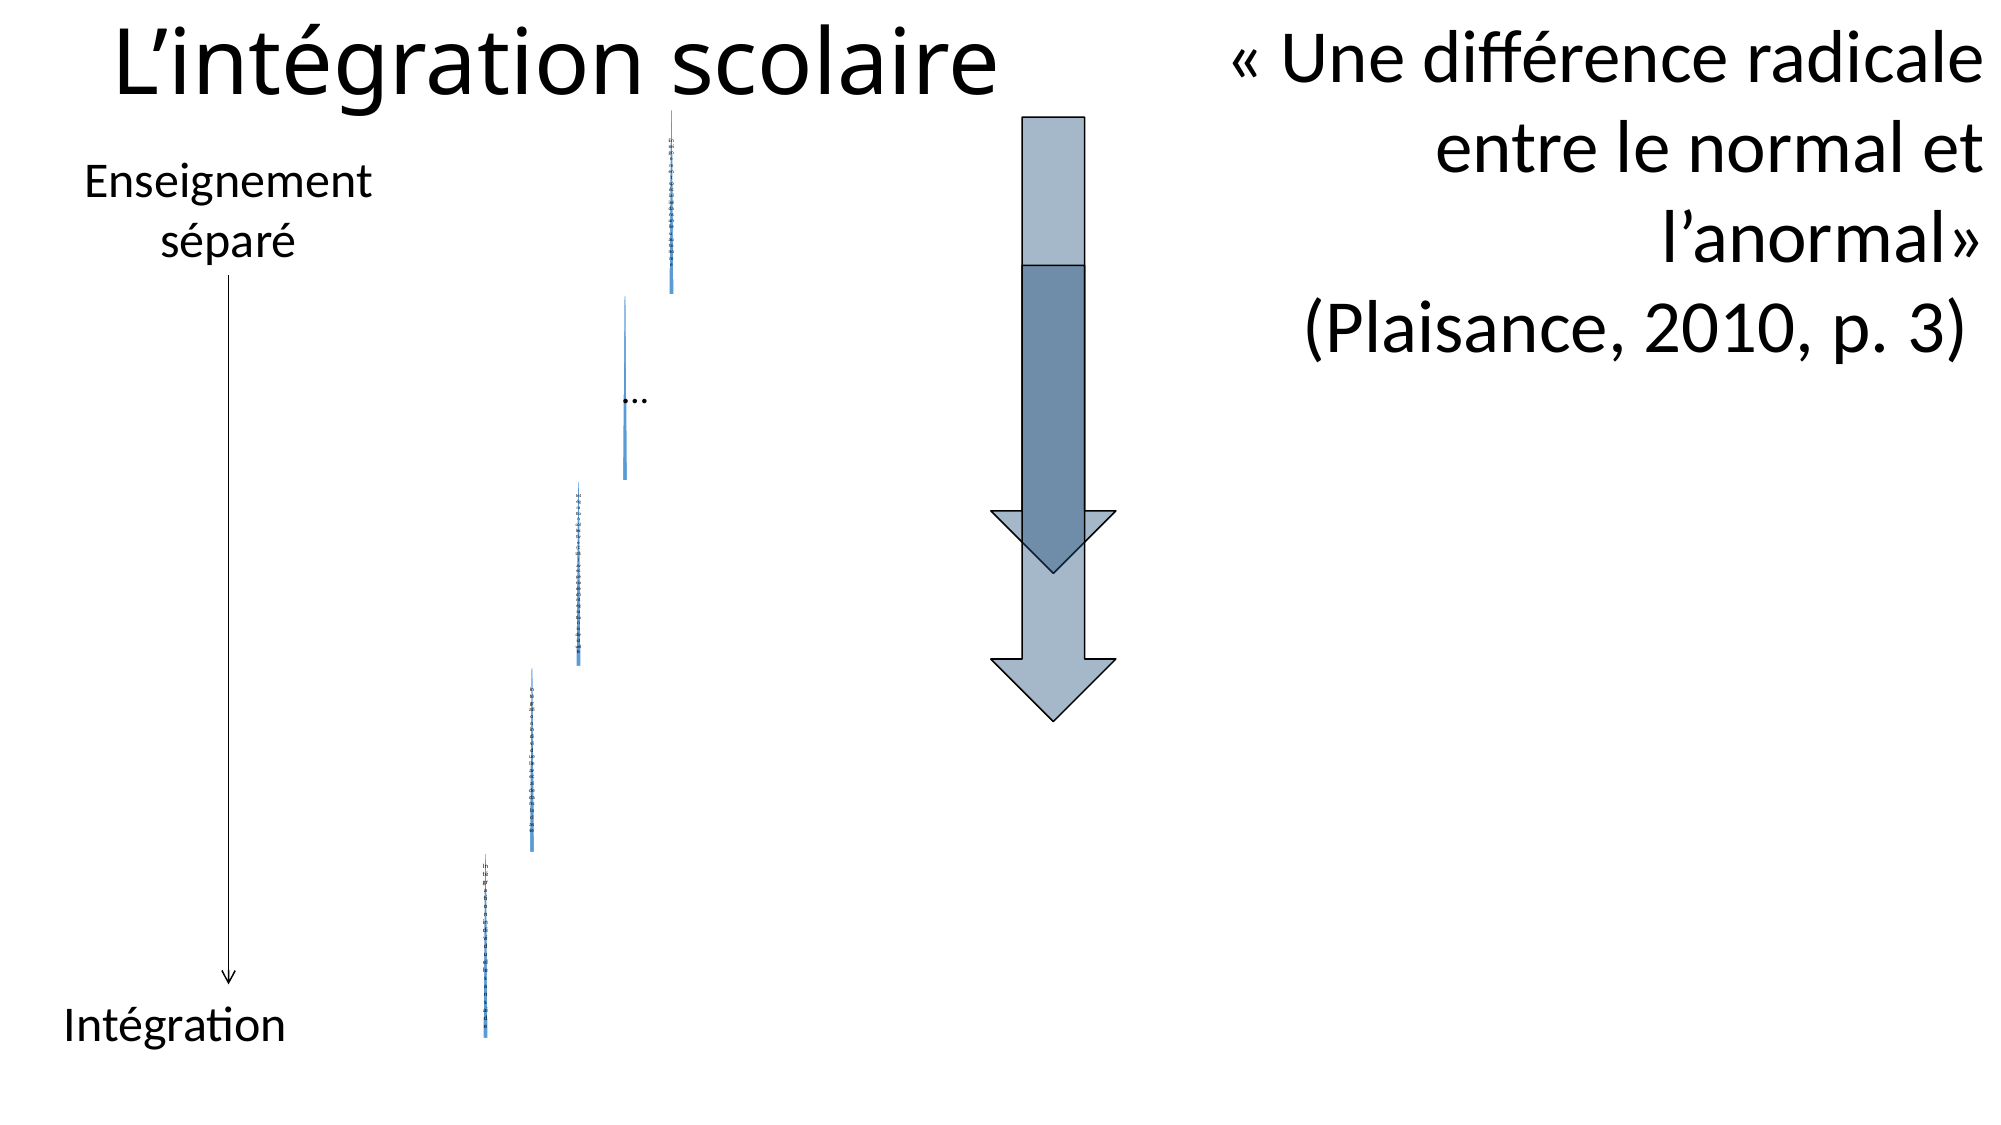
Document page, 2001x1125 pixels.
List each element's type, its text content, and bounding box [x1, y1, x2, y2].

title L’intégration scolaire [96, 0, 1196, 140]
text_box Enseignement séparé [2, 140, 251, 276]
text_box [1022, 117, 1085, 136]
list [251, 136, 1868, 1067]
text_box Intégration [48, 984, 251, 1060]
text_box « Une différence radicale entre le normal et l’anormal» (Plaisance, 2010, p. 3) [1196, 0, 2000, 375]
